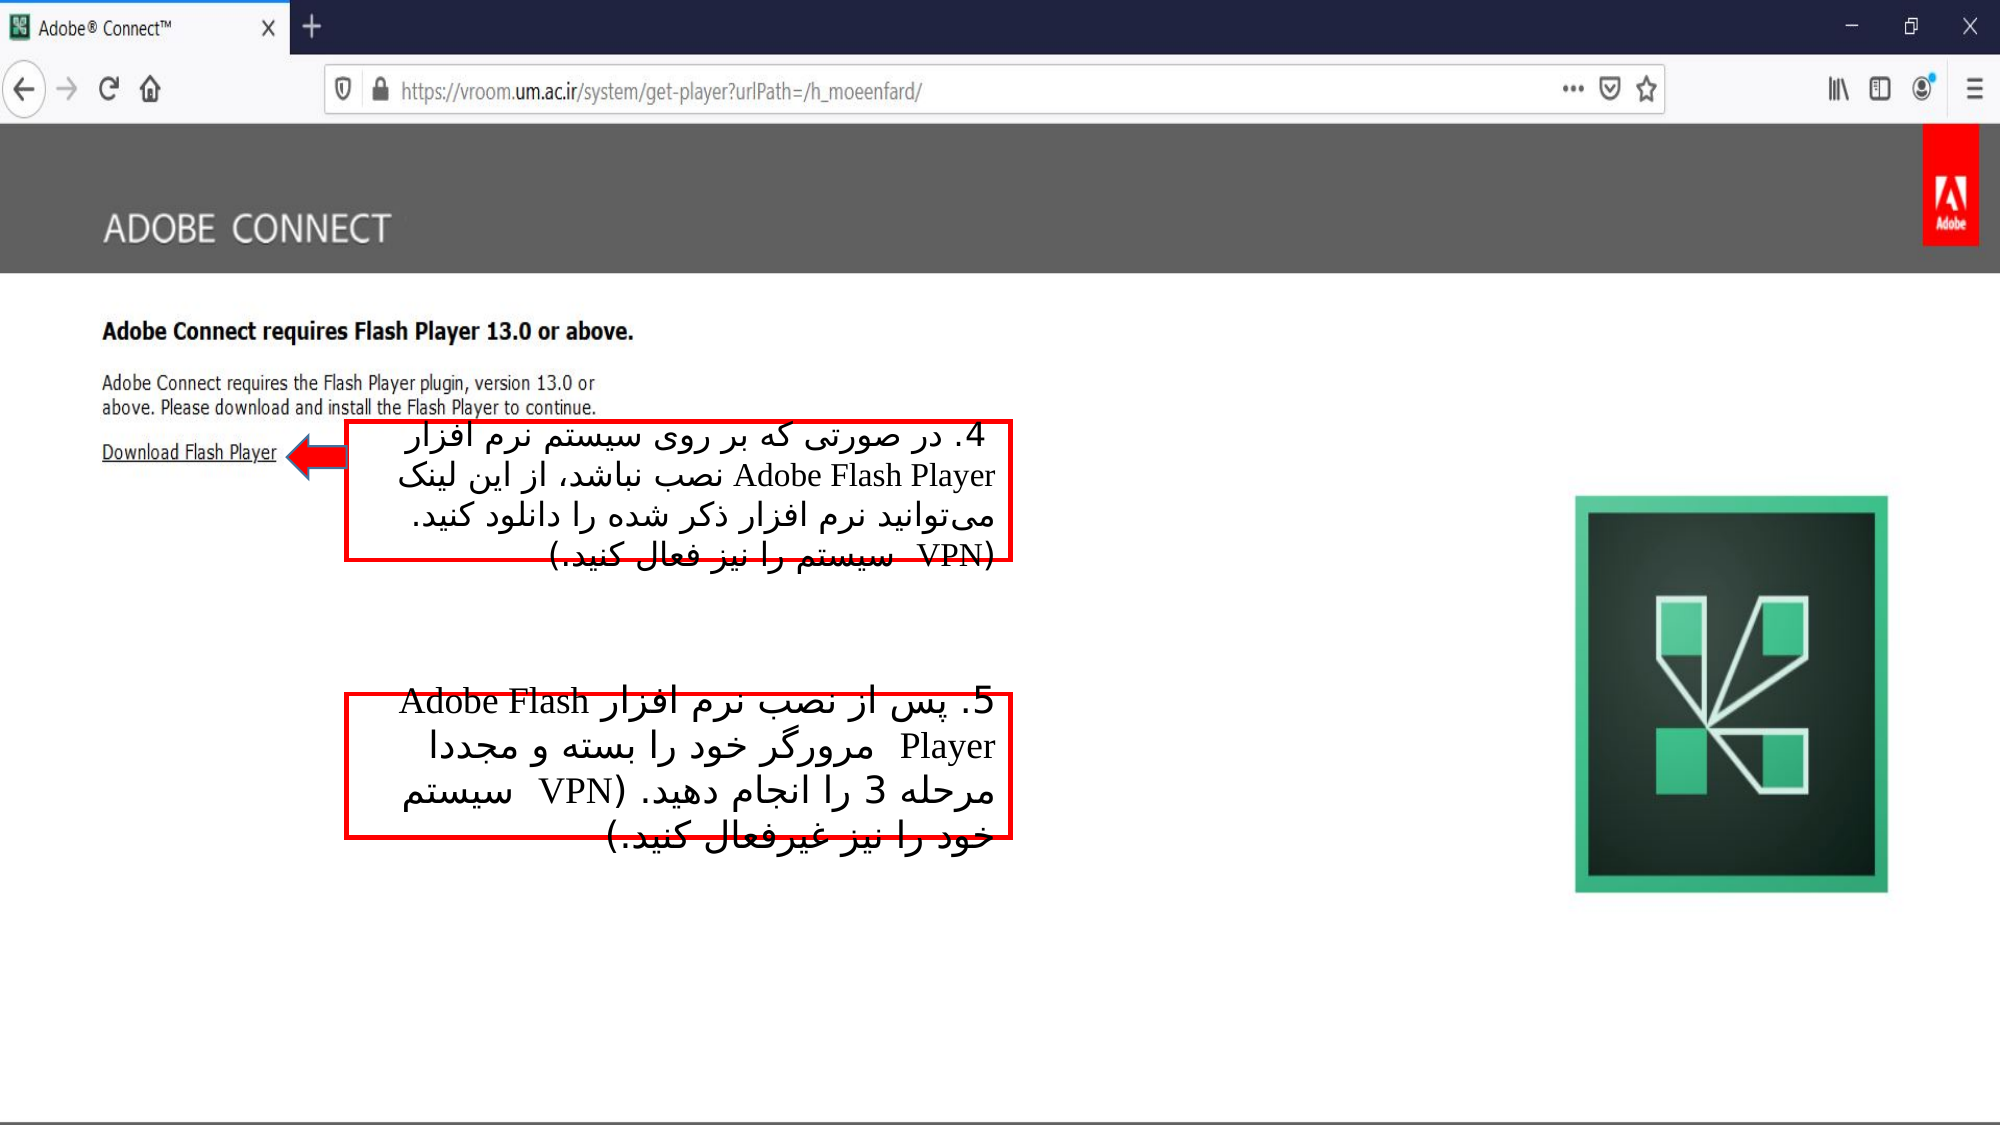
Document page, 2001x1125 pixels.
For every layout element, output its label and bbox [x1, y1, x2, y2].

text_box [286, 421, 1011, 561]
list [0, 0, 2000, 1125]
